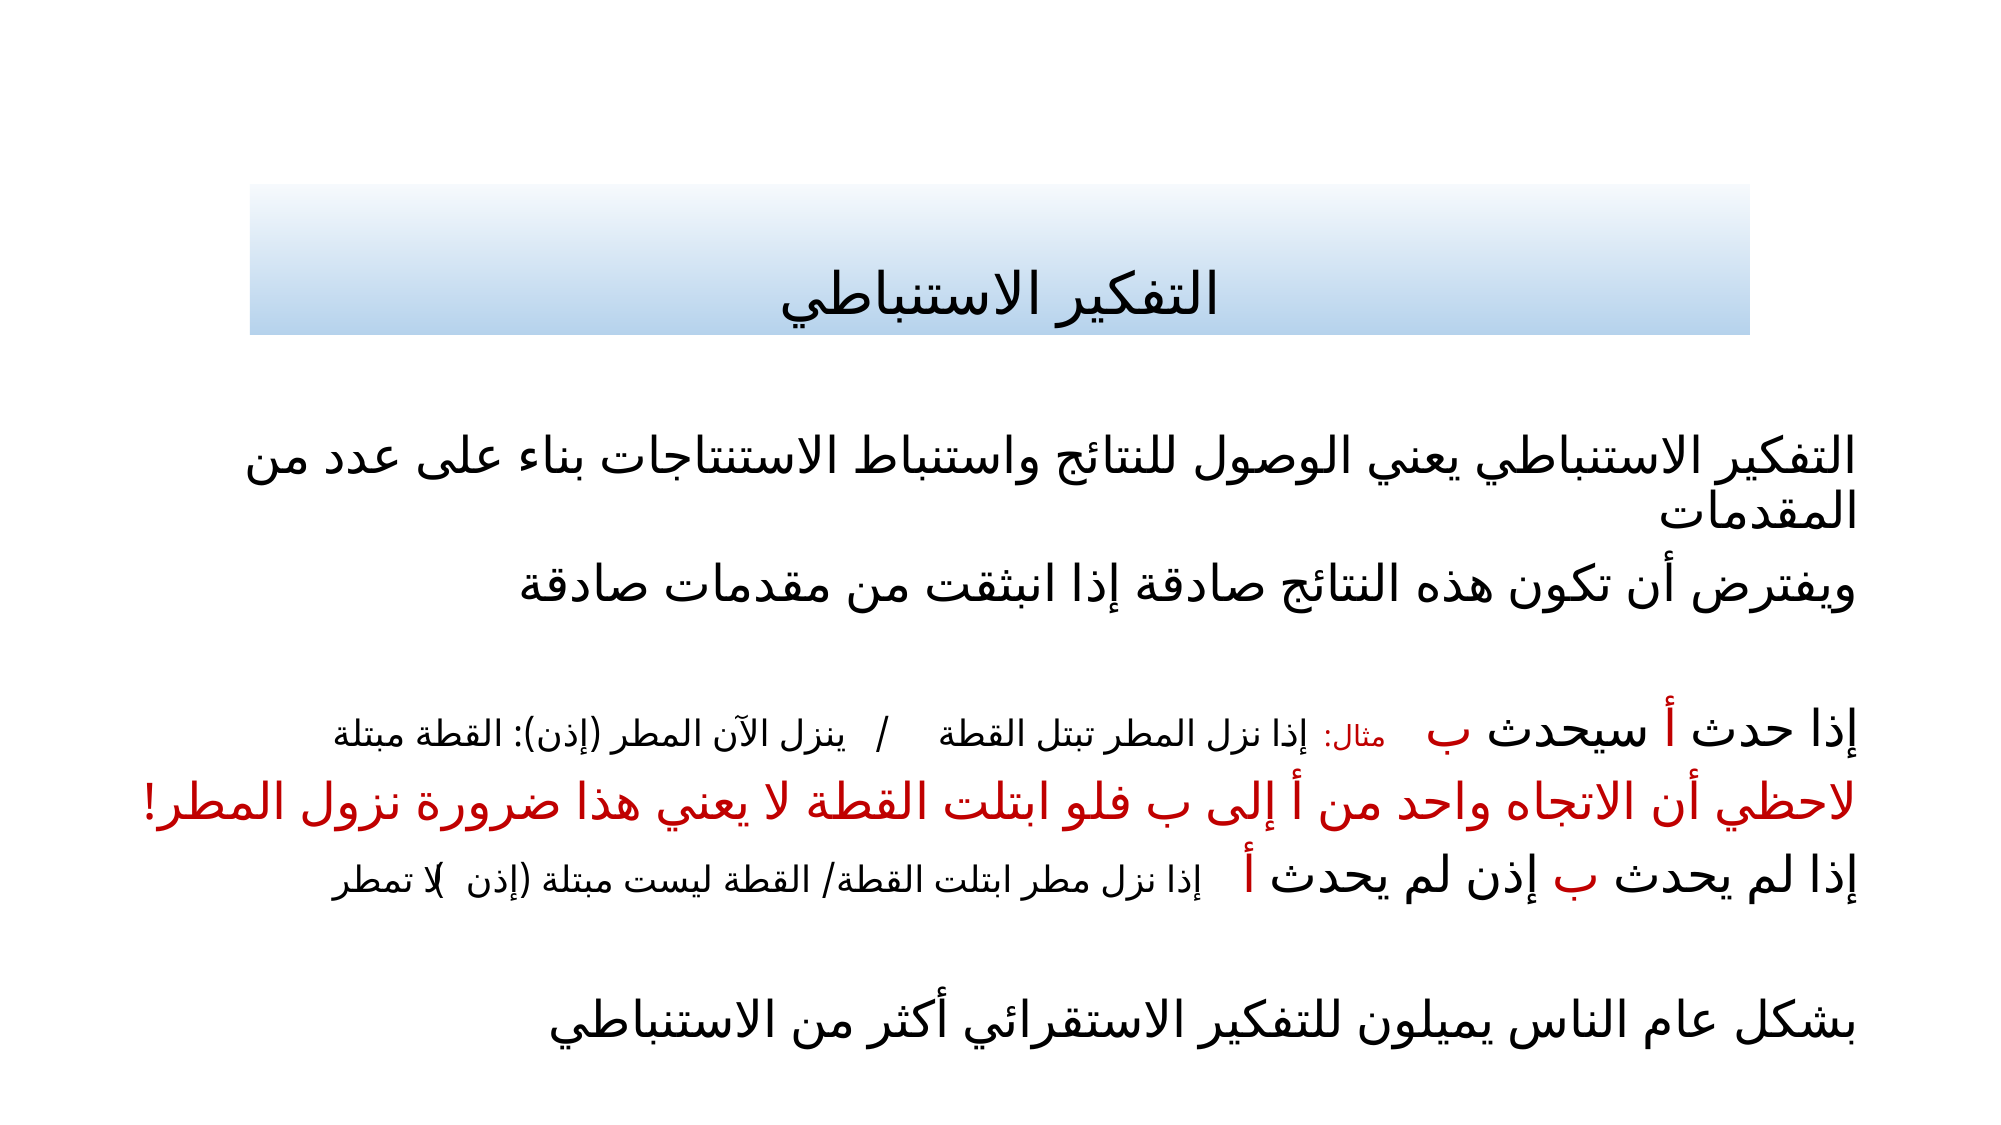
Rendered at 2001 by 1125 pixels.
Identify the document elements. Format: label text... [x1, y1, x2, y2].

title التفكير الاستنباطي [249, 184, 1750, 335]
subtitle التفكير الاستنباطي يعني الوصول للنتائج واستنباط الاستنتاجات بناء على عدد من المقدمات ويفترض أن تكون هذه النتائج صادقة إذا انبثقت من مقدمات صادقة إذا حدث أ سيحدث ب مثال: إذا نزل المطر تبتل القطة / ينزل الآن المطر (إذن): القطة مبتلة لاحظي أن الاتجاه واحد من أ إلى ب فلو ابتلت القطة لا يعني هذا ضرورة نزول المطر! إذا لم يحدث ب إذن لم يحدث أ إذا نزل مطر ابتلت القطة/ القطة ليست مبتلة (إذن) لا تمطر بشكل عام الناس يميلون للتفكير الاستقرائي أكثر من الاستنباطي [117, 422, 1875, 1076]
